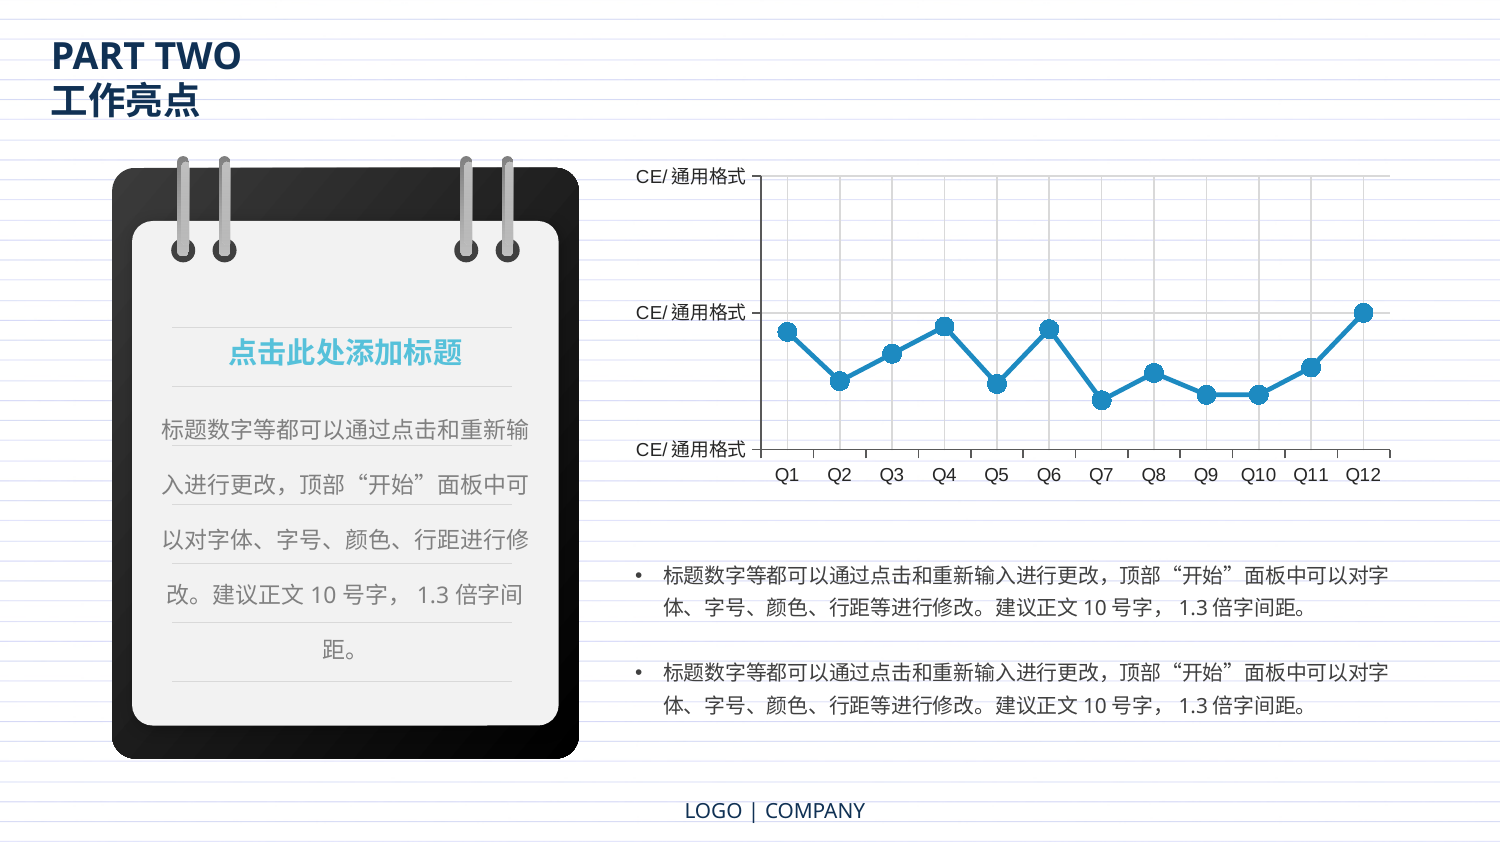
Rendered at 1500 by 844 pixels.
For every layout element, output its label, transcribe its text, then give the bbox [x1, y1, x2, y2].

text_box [111, 155, 579, 759]
picture [0, 0, 1500, 844]
text_box 标题数字等都可以通过点击和重新输入进行更改，顶部“开始”面板中可以对字体、字号、颜色、行距等进行修改。建议正文10号字，1.3倍字间距。 标题数字等都可以通过点击和重新输入进行更改，顶部“开始”面板中可以对字体、字号、颜色、行距等进行修改。建议正文10号字，1.3倍字间距。 [620, 547, 1406, 725]
text_box PART TWO 工作亮点 [36, 24, 261, 130]
chart [619, 155, 1406, 494]
text_box LOGO | COMPANY [669, 790, 880, 831]
